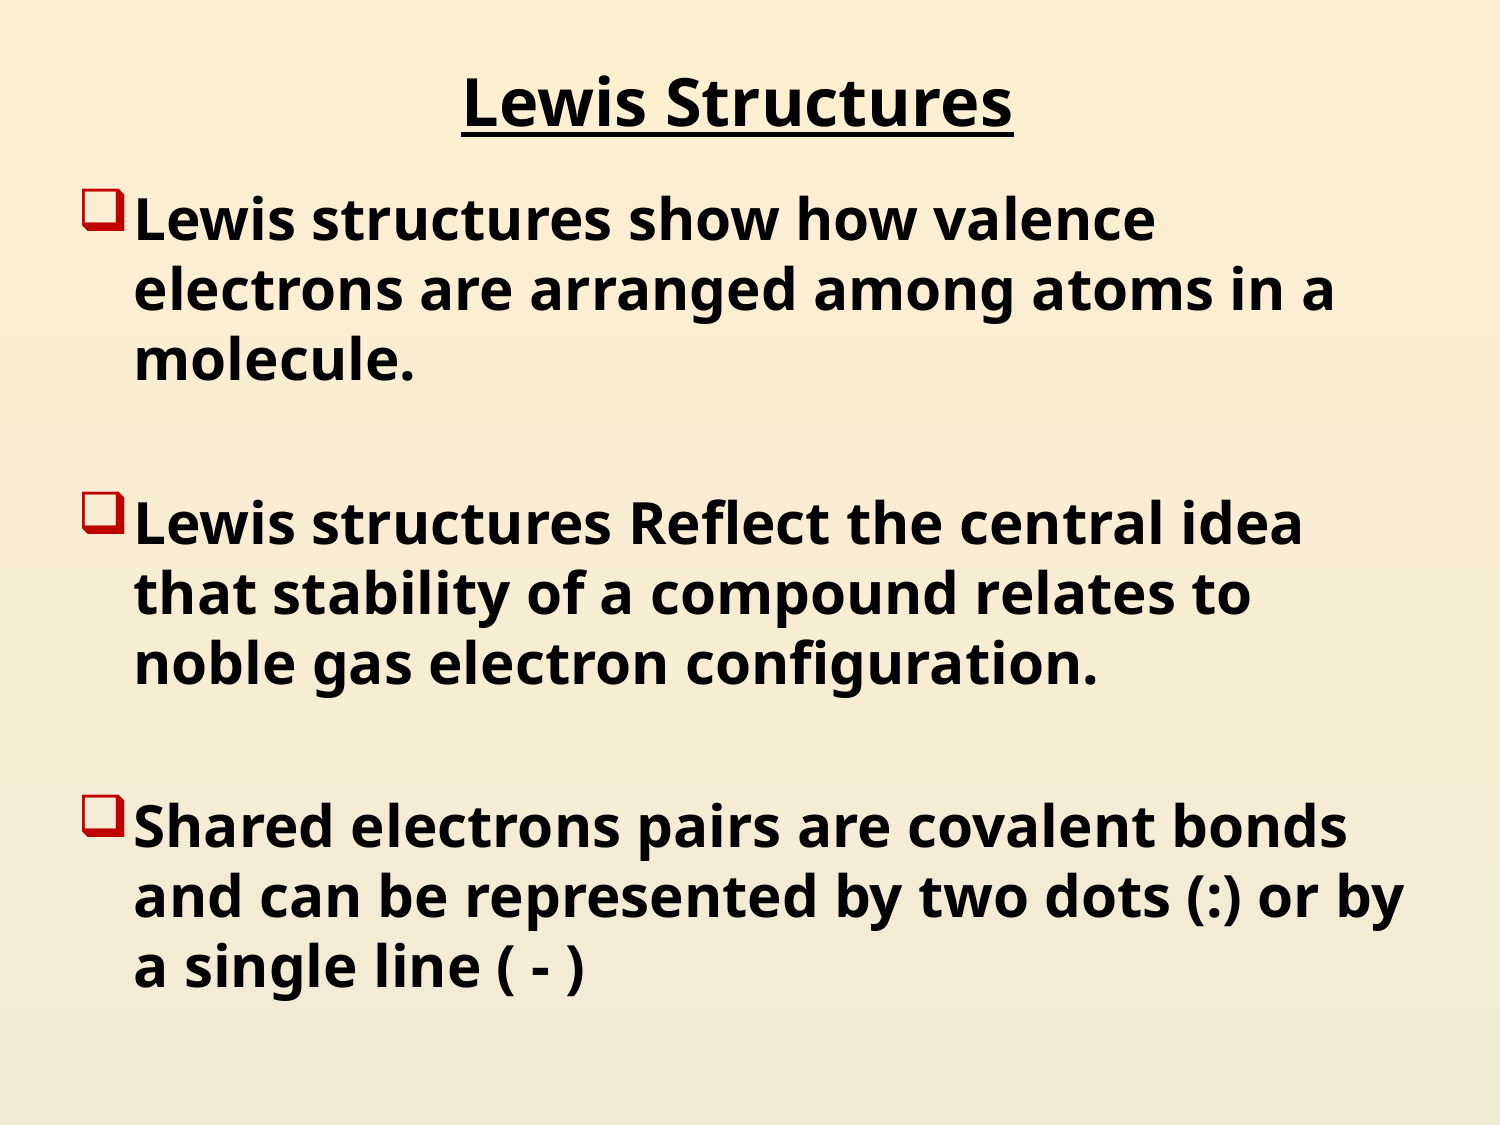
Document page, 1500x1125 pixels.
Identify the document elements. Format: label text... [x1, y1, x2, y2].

list Lewis structures show how valence electrons are arranged among atoms in a molecule. Lewis structures Reflect the central idea that stability of a compound relates to noble gas electron configuration. Shared electrons pairs are covalent bonds and can be represented by two dots (:) or by a single line ( - ) [62, 174, 1425, 1025]
title Lewis Structures [424, 37, 1051, 163]
